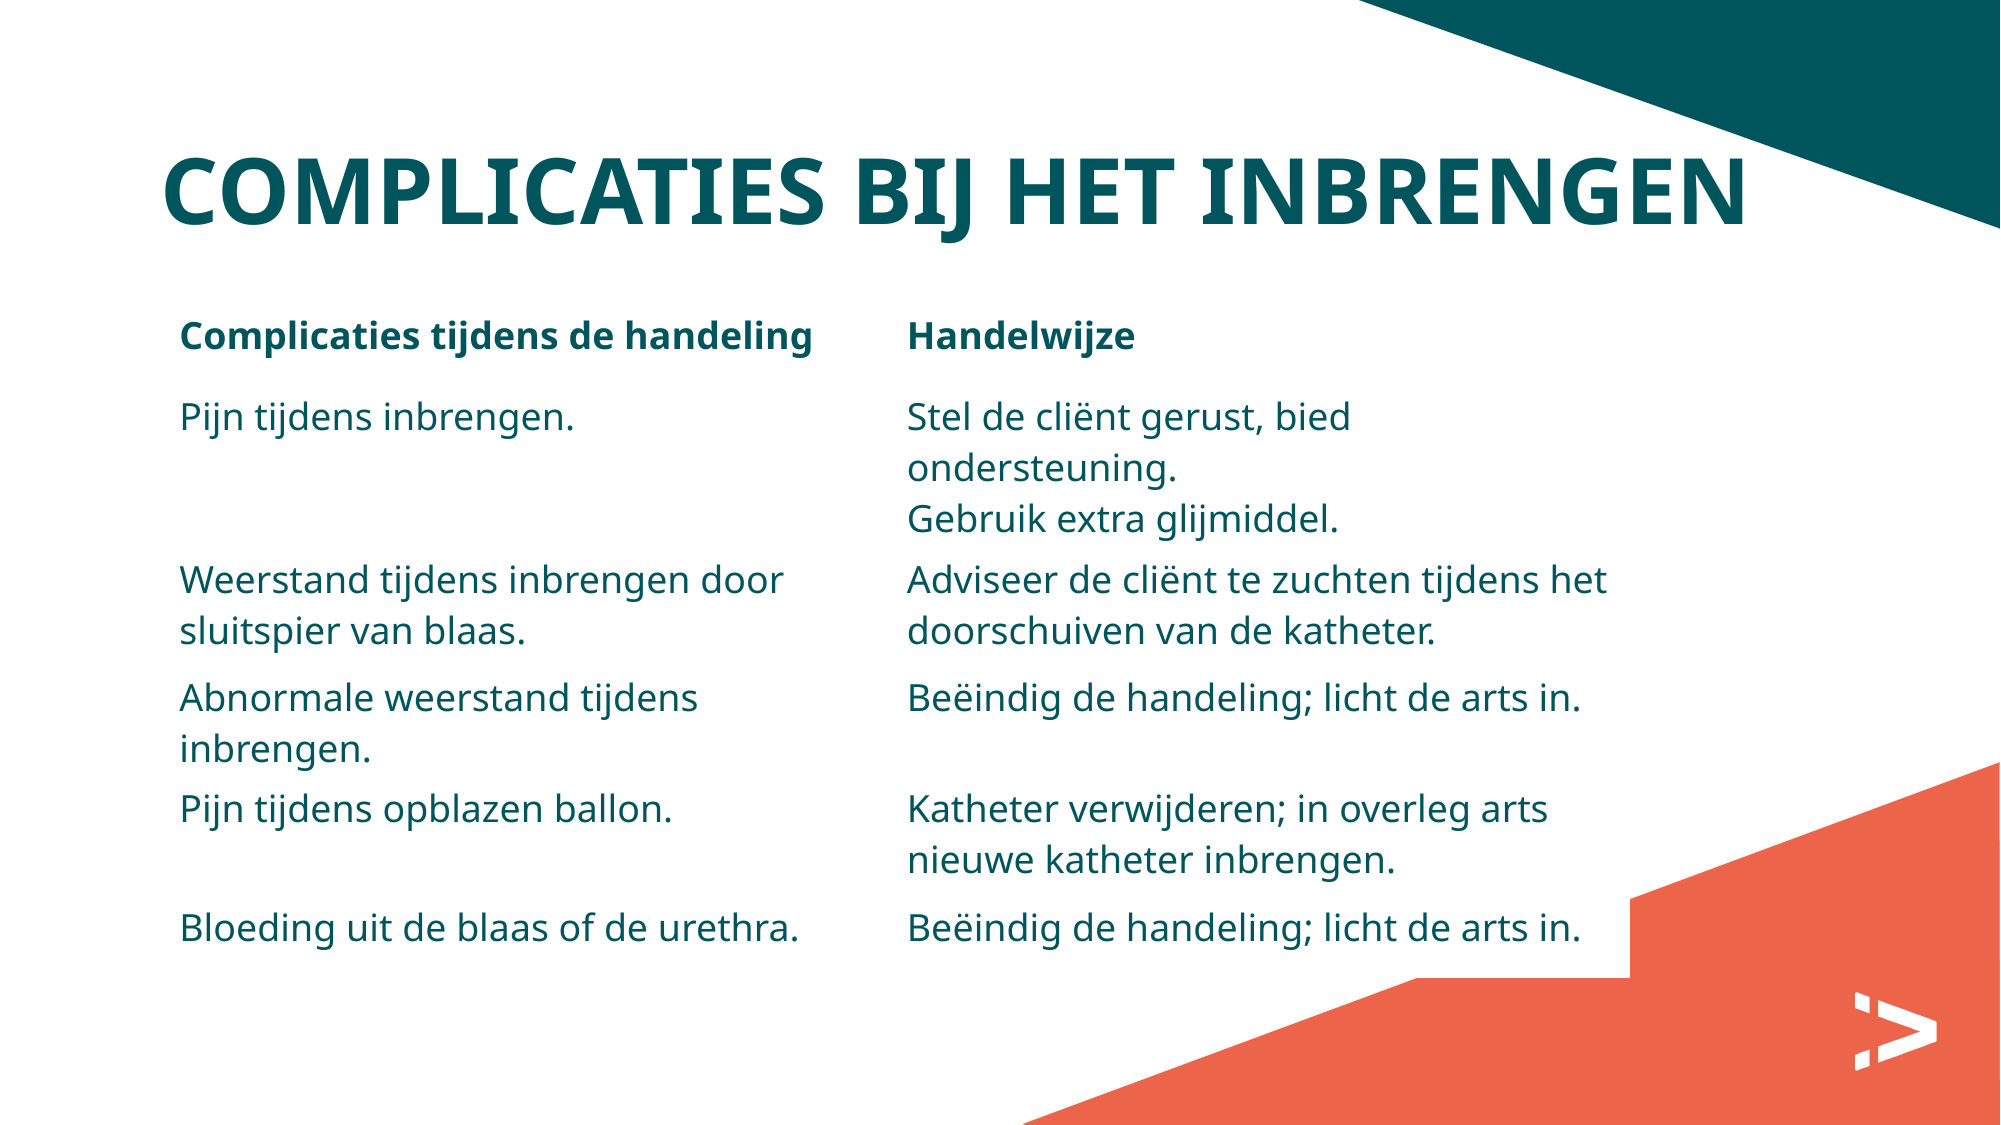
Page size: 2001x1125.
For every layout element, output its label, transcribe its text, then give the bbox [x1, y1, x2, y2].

table_cell Weerstand tijdens inbrengen door sluitspier van blaas. [175, 549, 902, 667]
table_cell Beëindig de handeling; licht de arts in. [902, 897, 1630, 978]
table_cell Katheter verwijderen; in overleg arts nieuwe katheter inbrengen. [902, 778, 1630, 897]
table_cell Stel de cliënt gerust, bied ondersteuning. Gebruik extra glijmiddel. [902, 386, 1630, 549]
table_header Handelwijze [902, 305, 1630, 386]
table_cell Beëindig de handeling; licht de arts in. [902, 667, 1630, 778]
title Complicaties bij het inbrengen [94, 86, 1820, 305]
picture [0, 0, 2000, 1125]
table_cell Adviseer de cliënt te zuchten tijdens het doorschuiven van de katheter. [902, 549, 1630, 667]
table_cell Abnormale weerstand tijdens inbrengen. [175, 667, 902, 778]
table_cell Pijn tijdens inbrengen. [175, 386, 902, 549]
table_cell Bloeding uit de blaas of de urethra. [175, 897, 902, 978]
table_header Complicaties tijdens de handeling [175, 305, 902, 386]
table_cell Pijn tijdens opblazen ballon. [175, 778, 902, 897]
